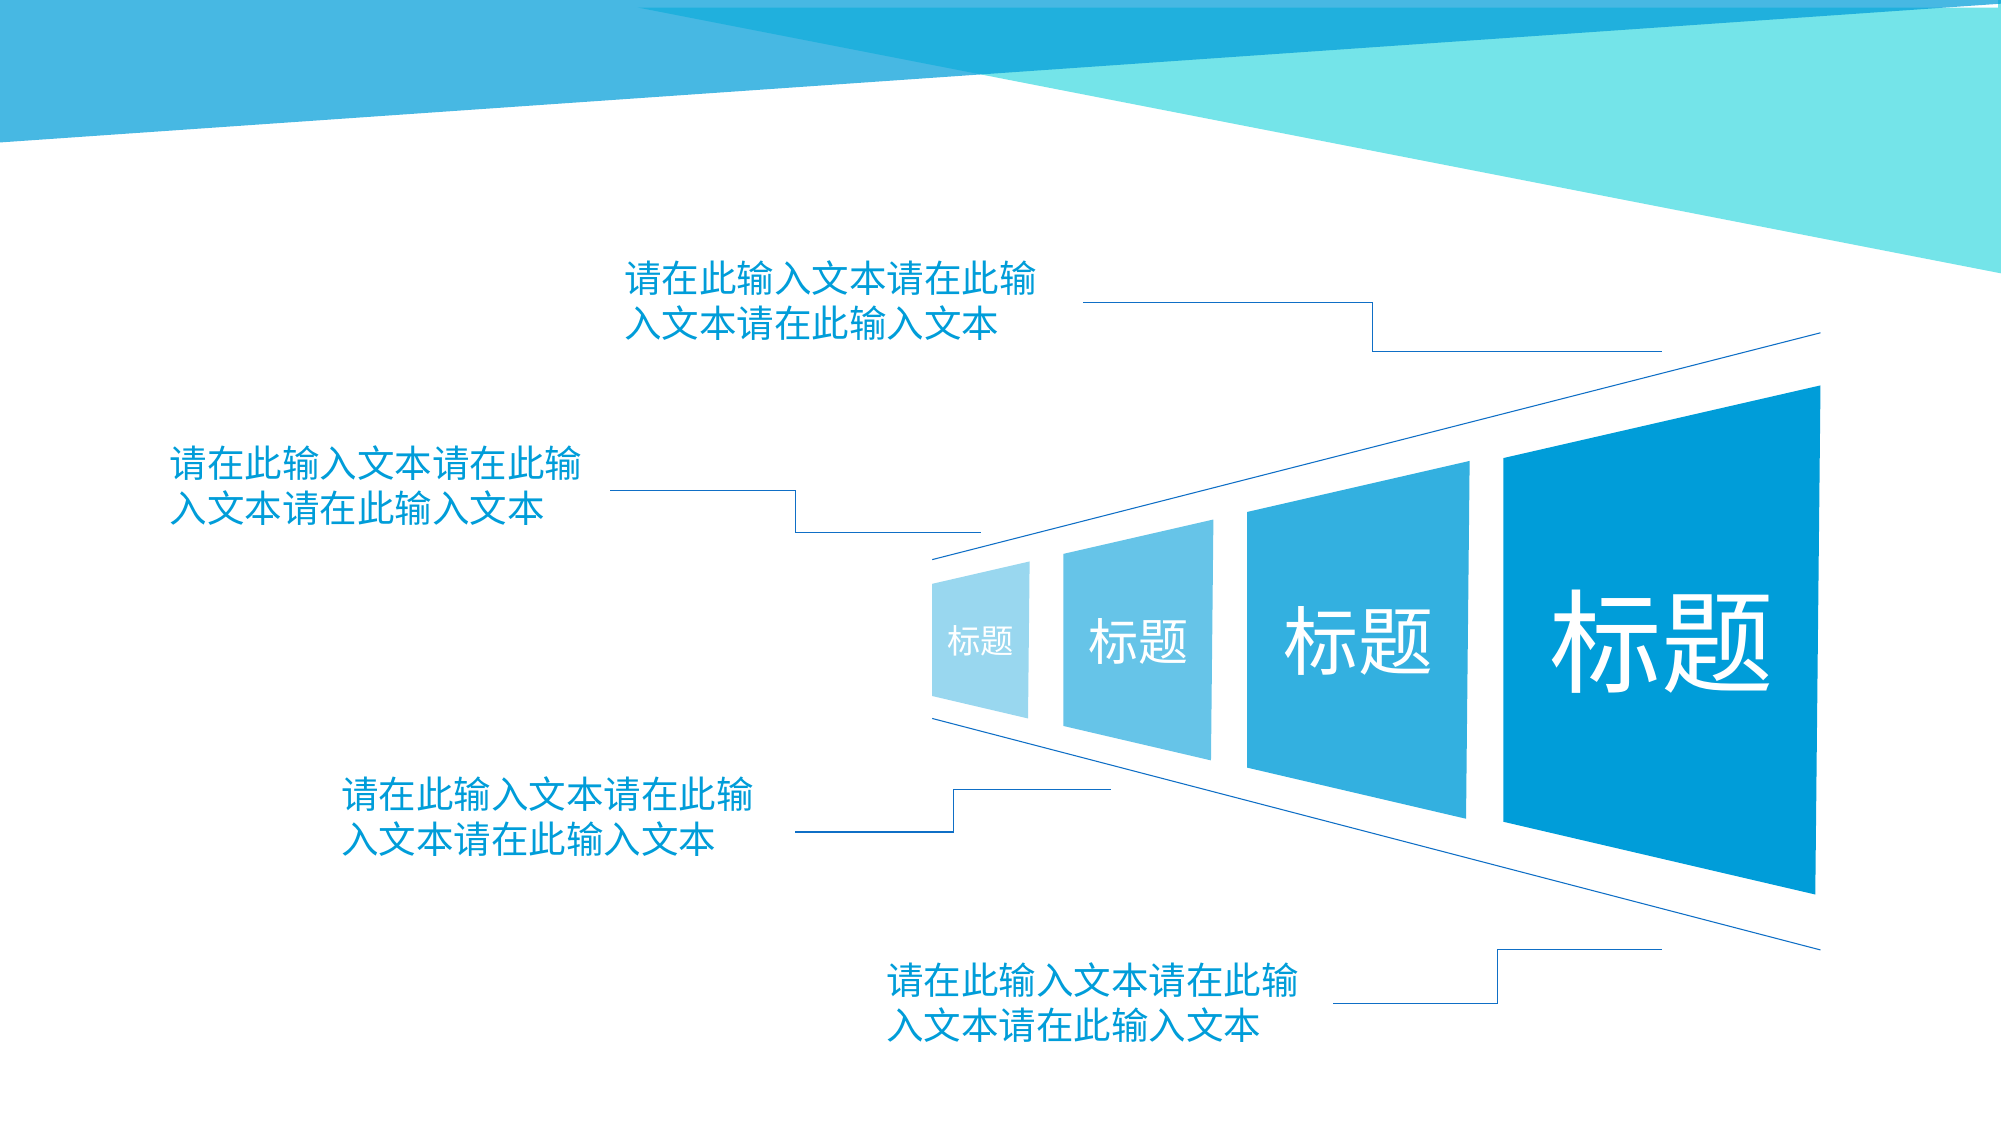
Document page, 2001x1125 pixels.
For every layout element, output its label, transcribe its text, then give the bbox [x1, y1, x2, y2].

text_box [1332, 949, 1662, 1004]
text_box 请在此输入文本请在此输入文本请在此输入文本 [609, 248, 1064, 398]
text_box 标题 [931, 560, 1031, 718]
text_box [932, 332, 1821, 560]
text_box 请在此输入文本请在此输入文本请在此输入文本 [871, 949, 1326, 1100]
text_box 请在此输入文本请在此输入文本请在此输入文本 [154, 432, 609, 583]
text_box 请在此输入文本请在此输入文本请在此输入文本 [326, 763, 781, 914]
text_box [932, 718, 1821, 950]
text_box 标题 [1062, 560, 1215, 718]
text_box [609, 490, 981, 533]
text_box 标题 [1245, 560, 1470, 718]
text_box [1083, 301, 1662, 352]
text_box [795, 789, 1111, 832]
text_box 标题 [1502, 560, 1820, 718]
